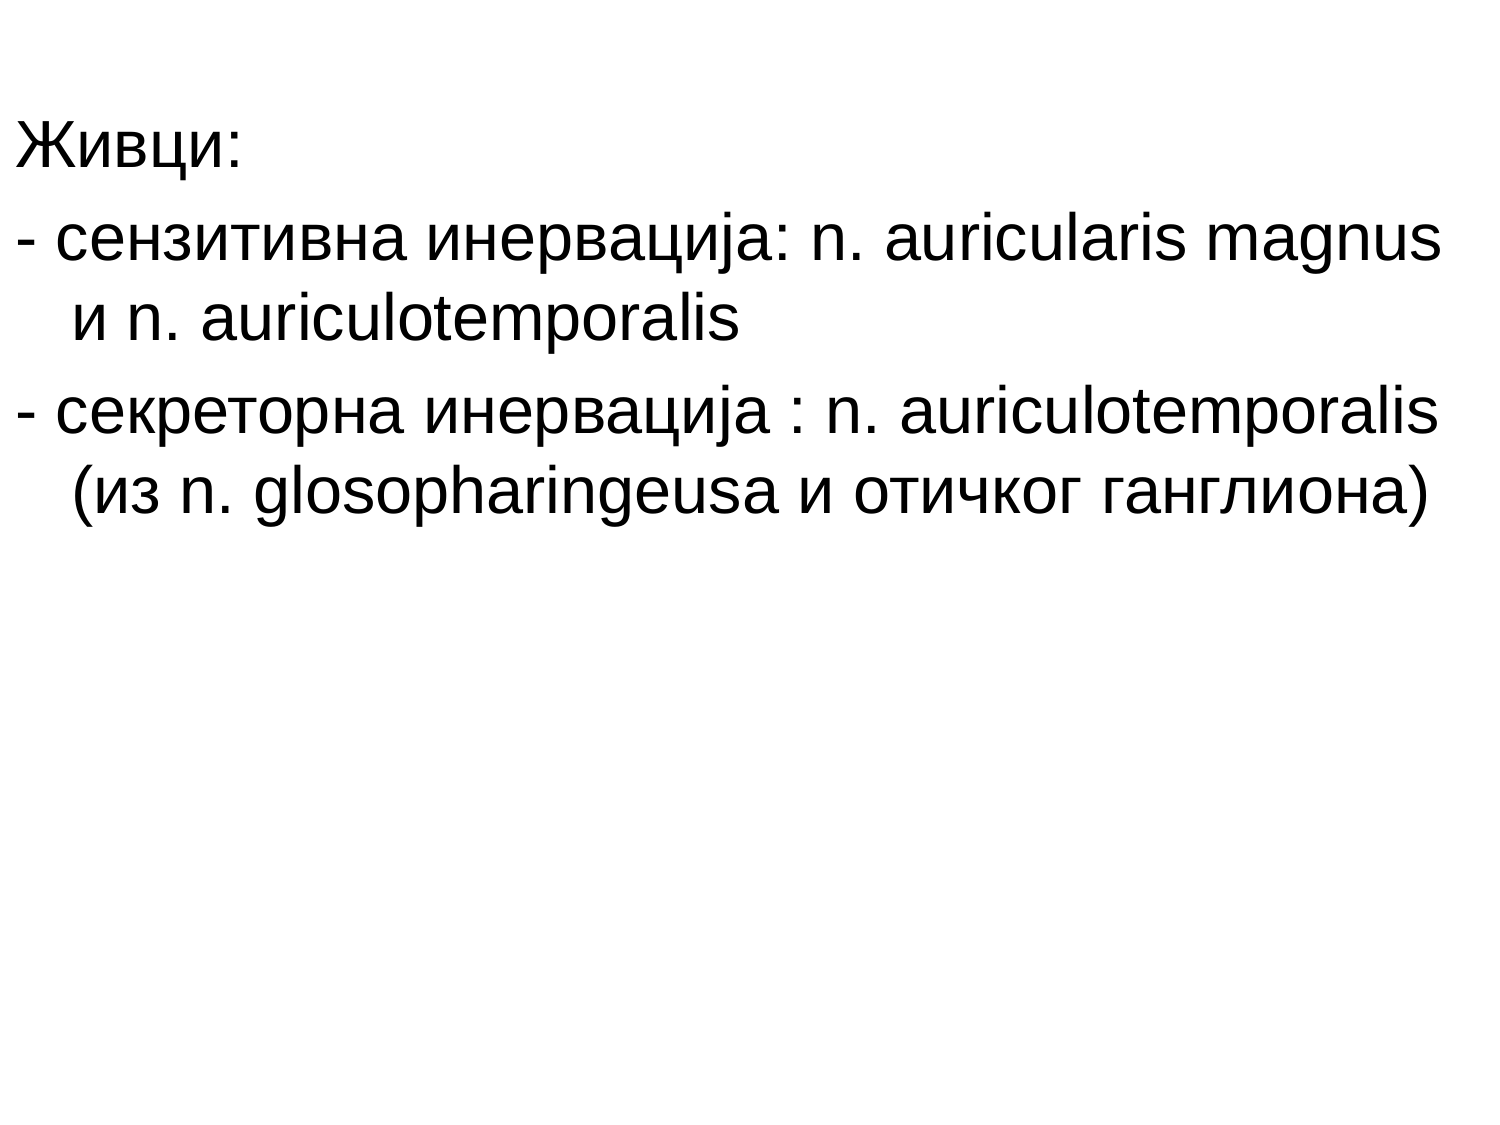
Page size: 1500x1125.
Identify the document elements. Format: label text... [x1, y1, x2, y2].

list Живци: - сензитивна инервација: n. auricularis magnus и n. auriculotemporalis - секреторна инервација : n. auriculotemporalis (из n. glosopharingeusa и отичког ганглиона) [0, 0, 1500, 1125]
